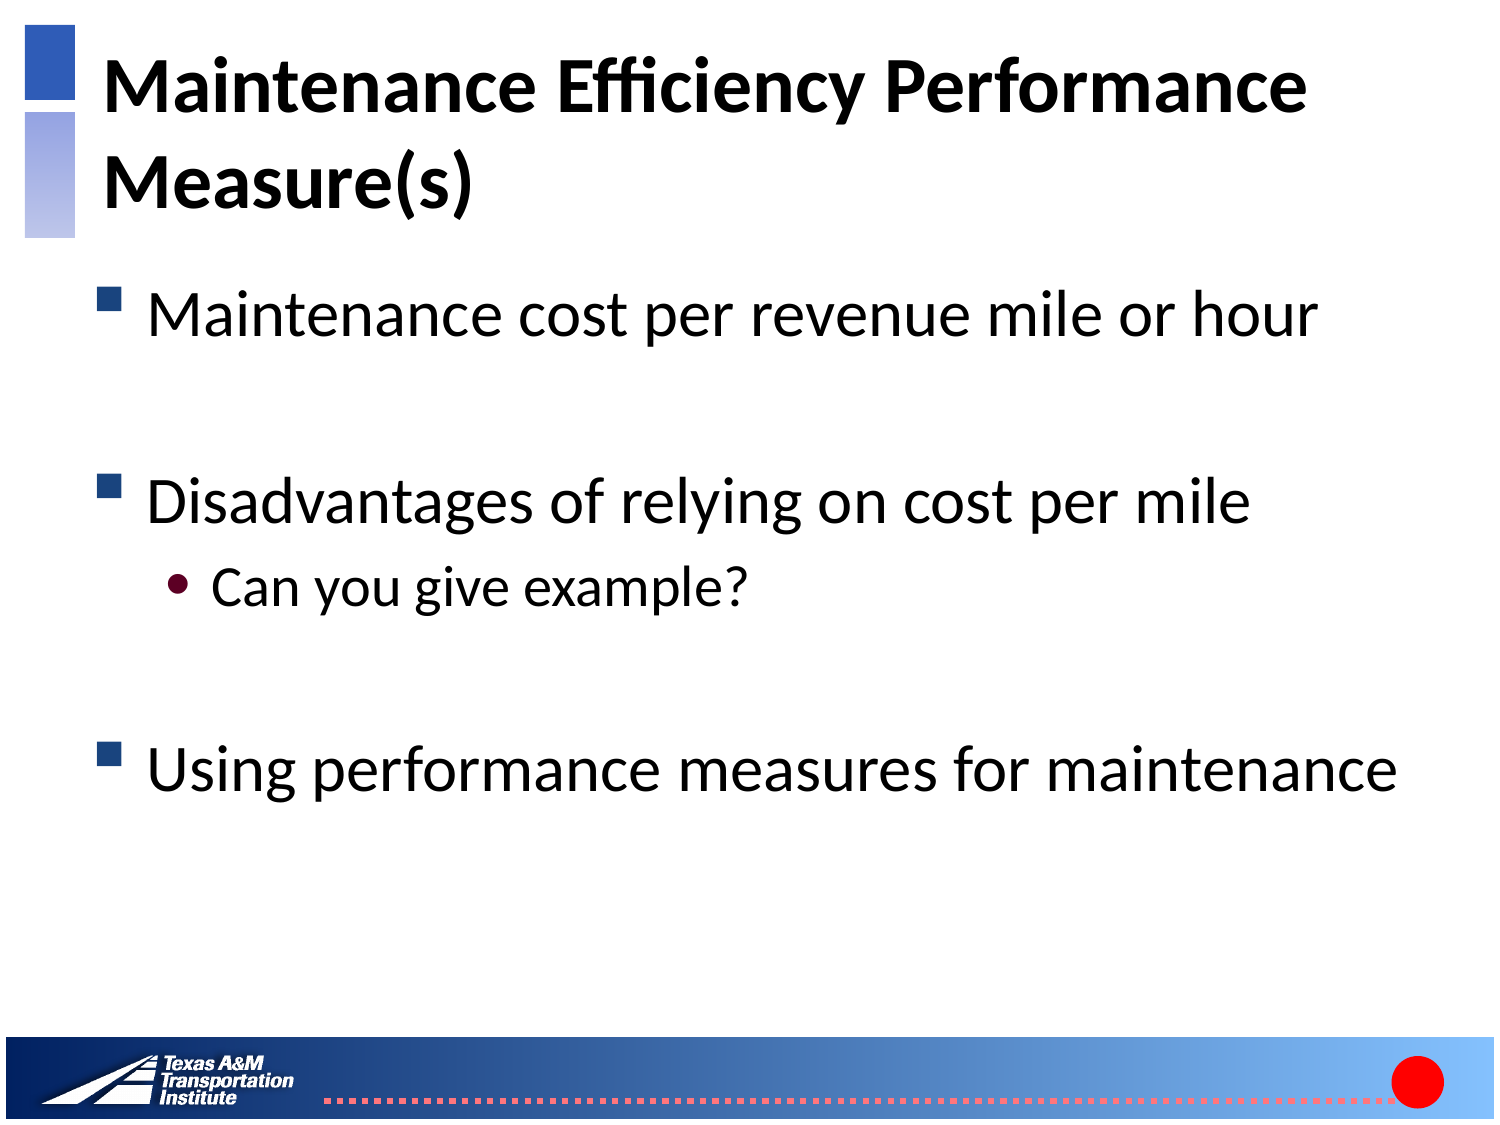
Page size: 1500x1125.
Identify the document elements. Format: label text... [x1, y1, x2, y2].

list Maintenance cost per revenue mile or hour Disadvantages of relying on cost per mile Can you give example? Using performance measures for maintenance [75, 262, 1450, 1005]
title Maintenance Efficiency Performance Measure(s) [87, 24, 1425, 233]
picture [37, 1037, 300, 1125]
